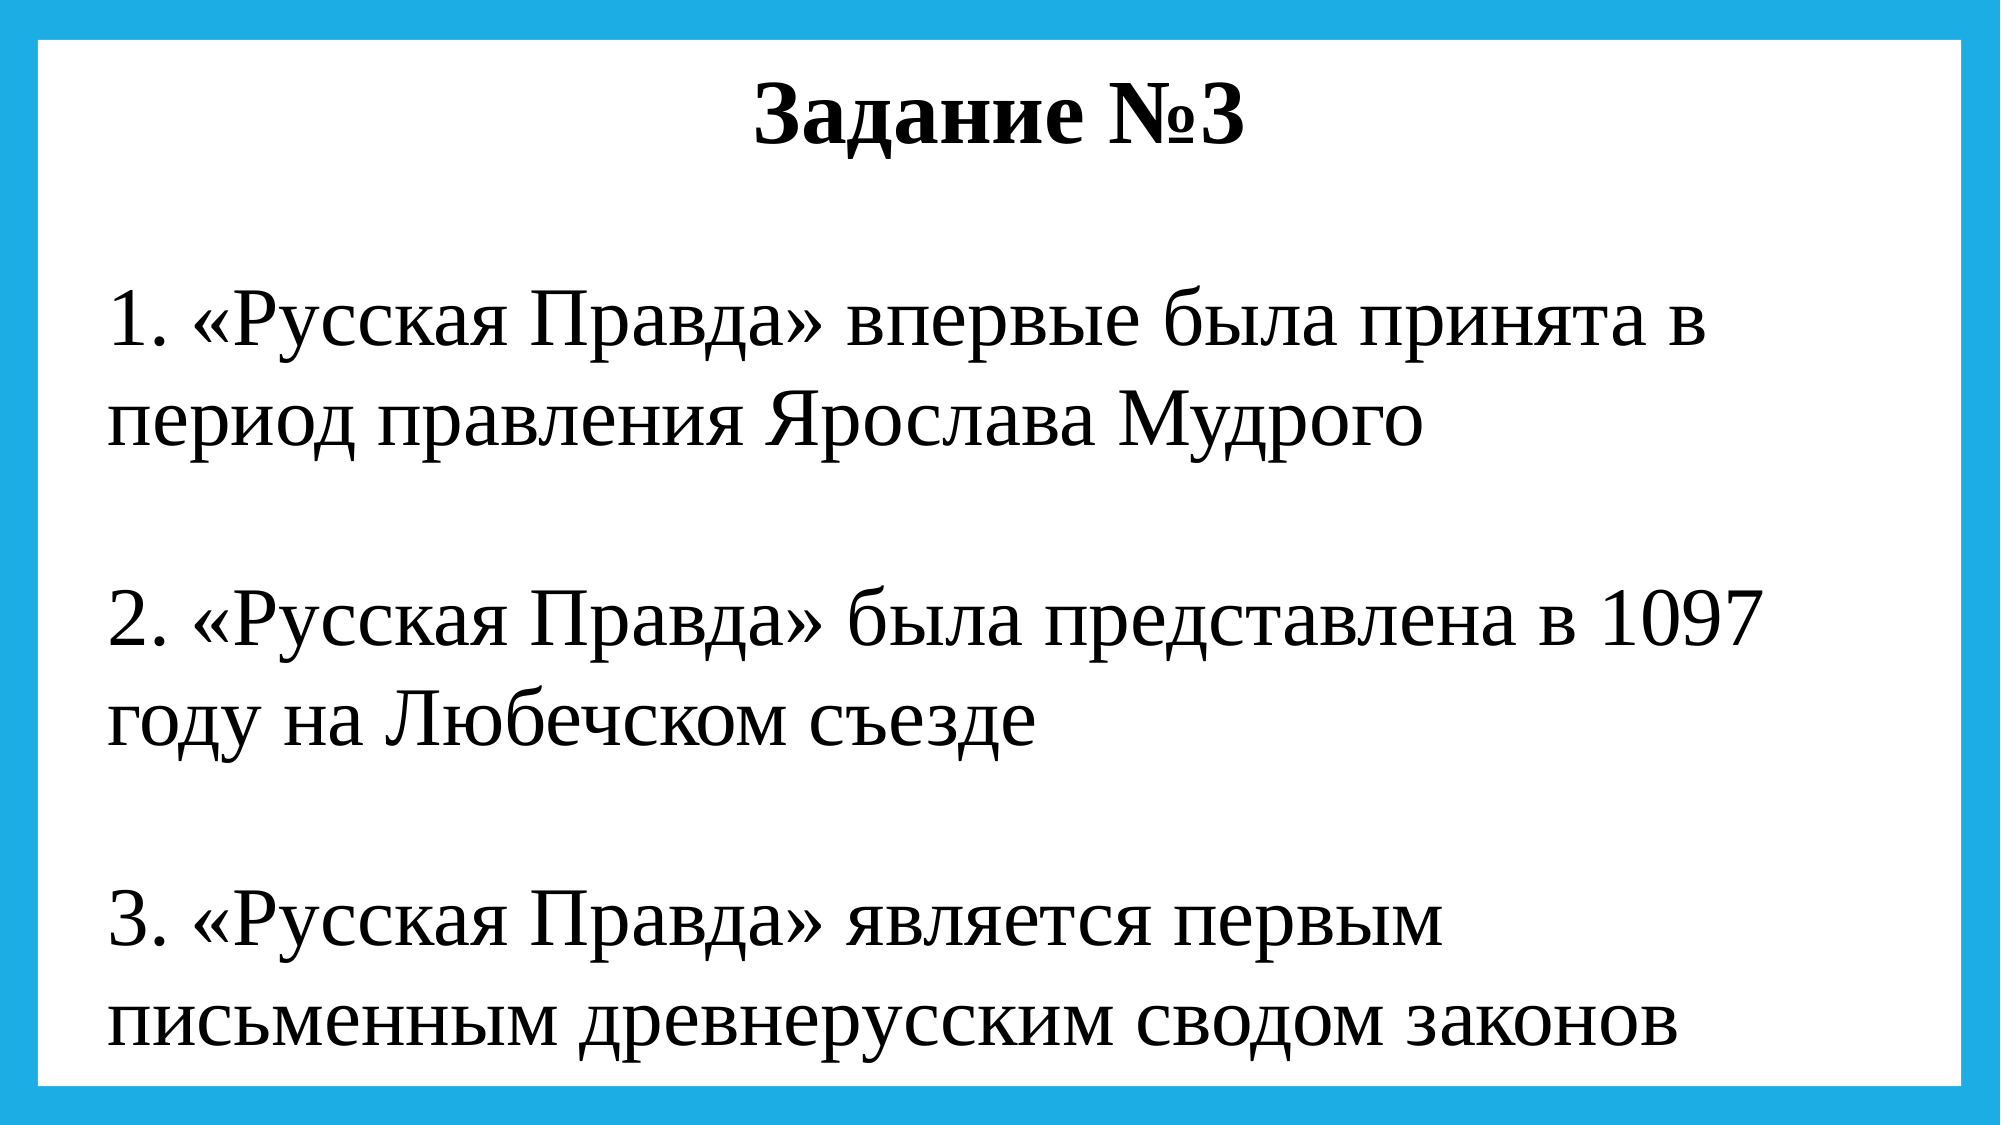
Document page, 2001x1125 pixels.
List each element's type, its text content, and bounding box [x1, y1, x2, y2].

text_box Задание №3 1. «Русская Правда» впервые была принята в период правления Ярослава Мудрого 2. «Русская Правда» была представлена в 1097 году на Любечском съезде 3. «Русская Правда» является первым письменным древнерусским сводом законов [93, 45, 1907, 1070]
